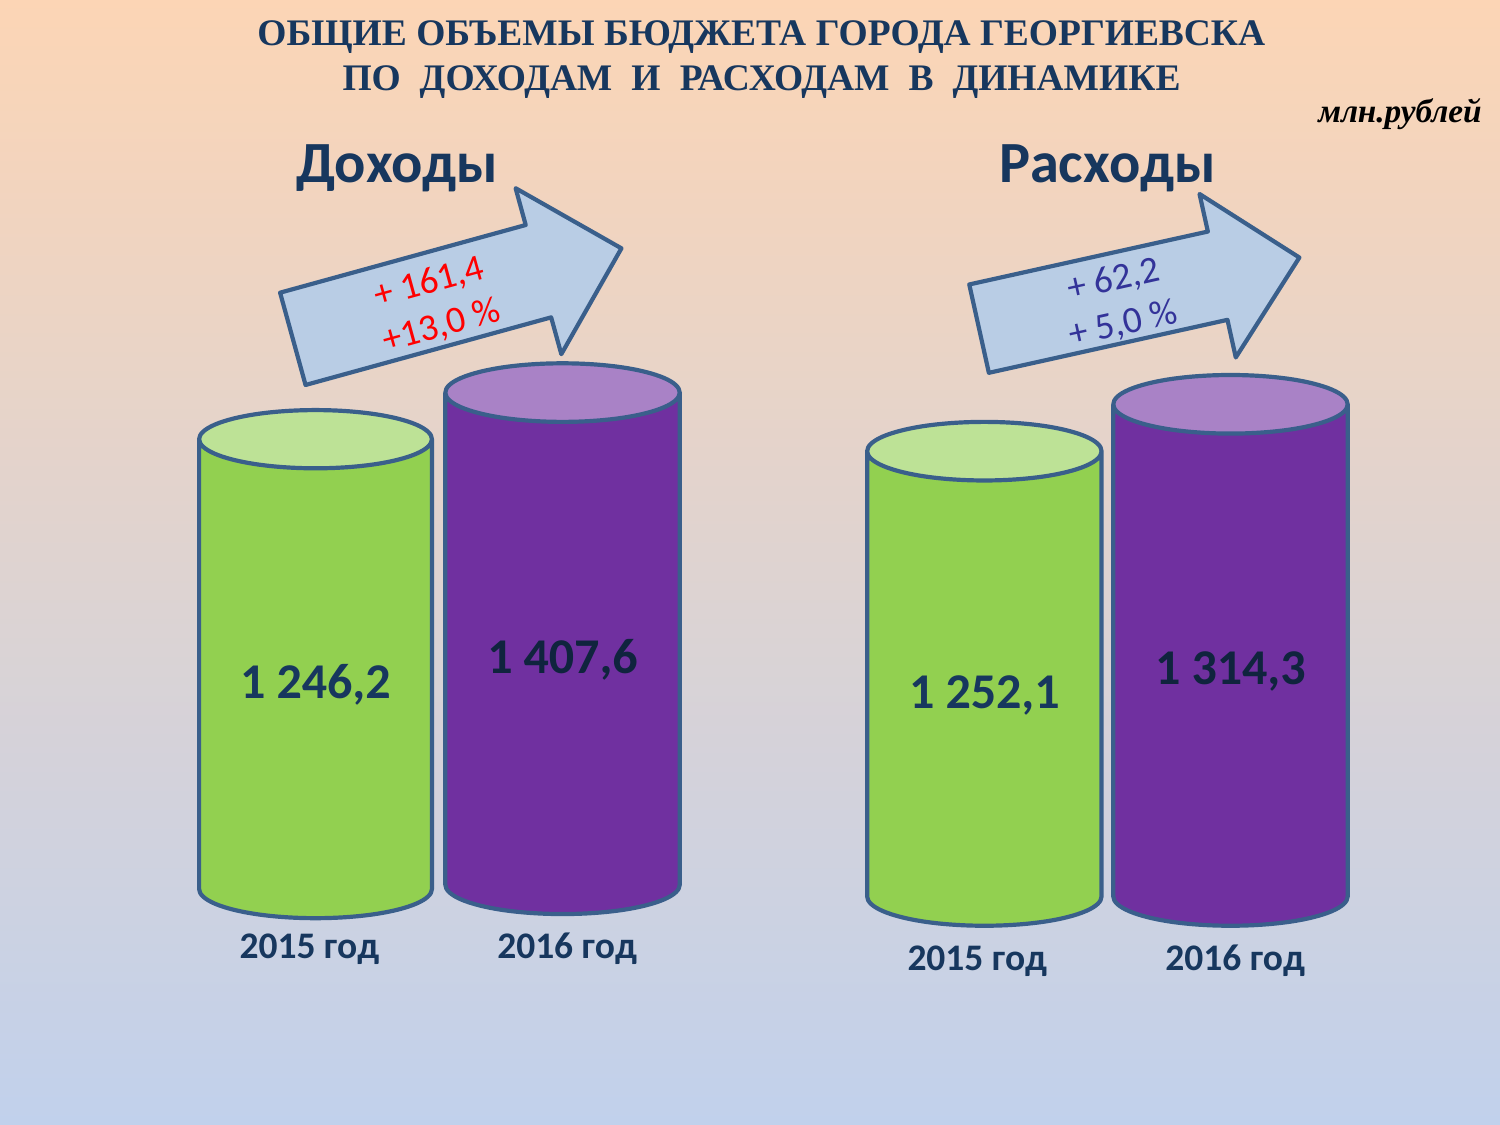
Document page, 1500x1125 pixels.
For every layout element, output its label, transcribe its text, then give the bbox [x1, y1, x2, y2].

text_box Доходы [281, 117, 528, 206]
text_box млн.рублей [1303, 81, 1500, 137]
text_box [1116, 378, 1345, 431]
text_box ОБЩИЕ ОБЪЕМЫ БЮДЖЕТА ГОРОДА ГЕОРГИЕВСКА ПО ДОХОДАМ И РАСХОДАМ В ДИНАМИКЕ [0, 25, 1500, 141]
text_box 1 252,1 [865, 419, 1104, 925]
text_box + 62,2 + 5,0 % [967, 192, 1302, 375]
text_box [202, 413, 429, 466]
text_box + 161,4 +13,0 % [278, 186, 624, 388]
text_box 1 314,3 [1111, 372, 1350, 925]
text_box тыс.рублей [870, 424, 1099, 478]
text_box 2016 год [492, 914, 643, 1040]
text_box 2015 год [902, 925, 1053, 1051]
text_box ДИНАМИКА ДЕБИТОРСКОЙ ЗАДОЛЖЕННОСТИ ПО РАСХОДАМ БЮДЖЕТА ГОРОДА ГЕОРГИЕВСКА В 2014-2016 ГОДАХ [448, 366, 677, 419]
text_box 2016 год [1160, 925, 1311, 1051]
text_box 1 246,2 [197, 407, 435, 915]
text_box 1 407,6 [443, 361, 682, 914]
text_box Расходы [984, 117, 1289, 216]
text_box 2015 год [234, 914, 385, 1040]
